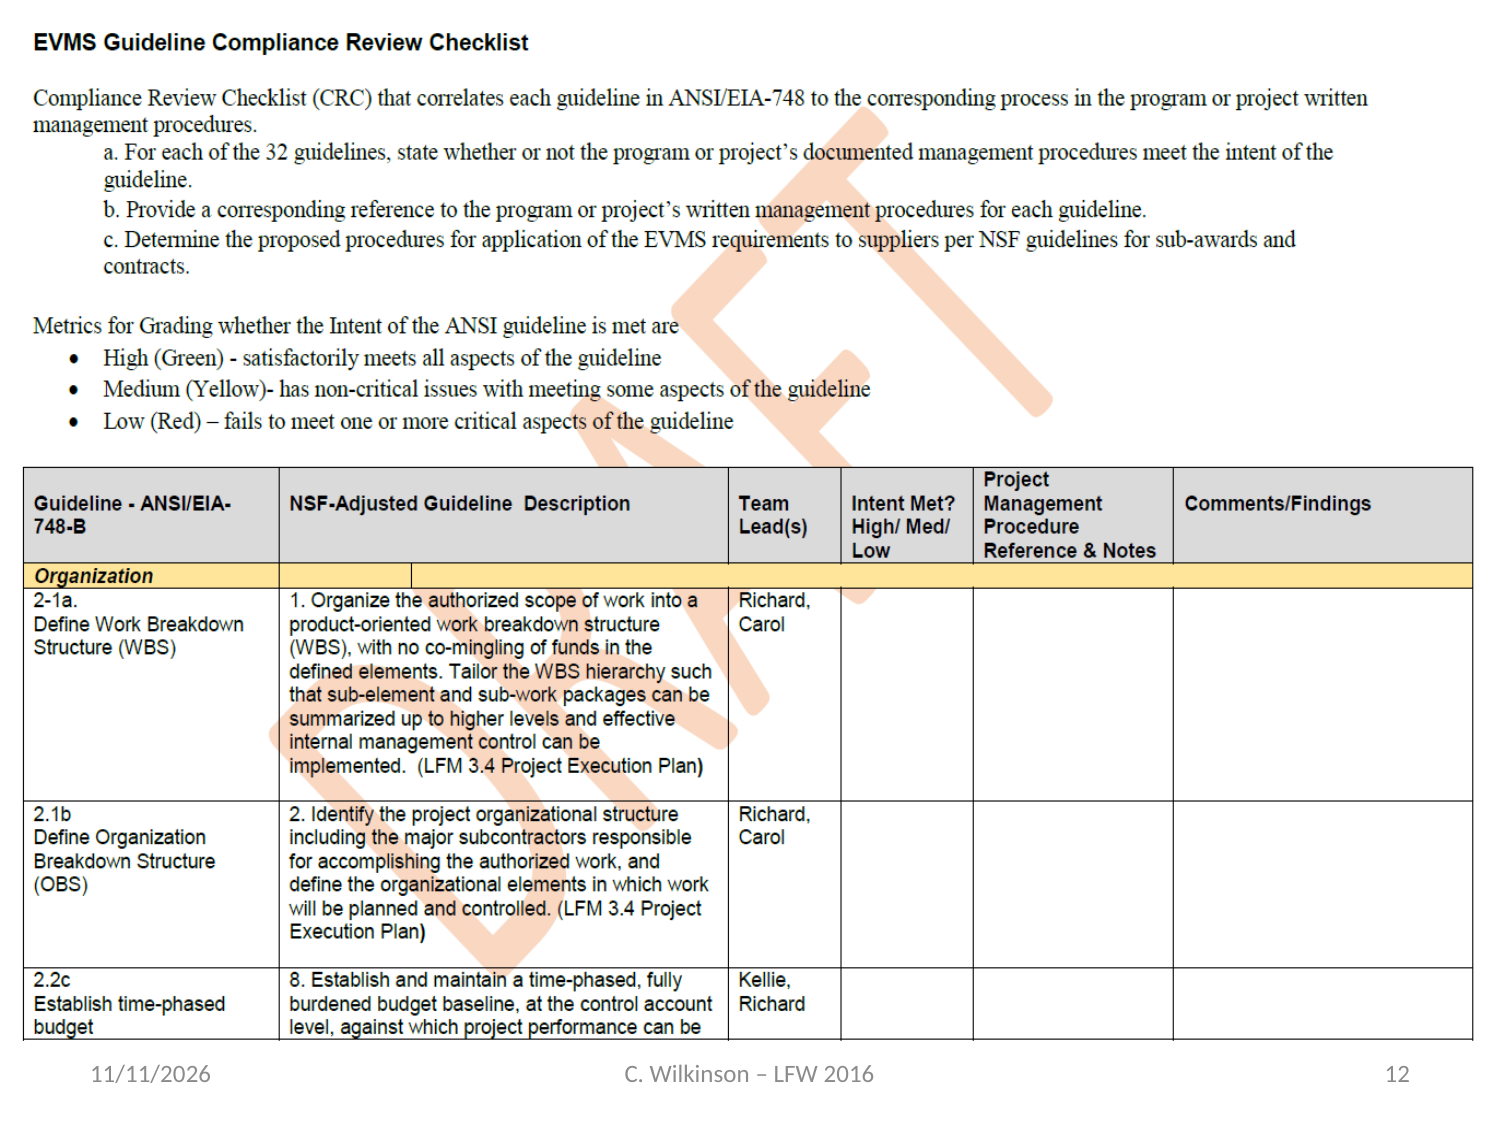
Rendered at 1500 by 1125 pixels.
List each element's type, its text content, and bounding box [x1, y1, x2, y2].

picture [0, 24, 1480, 1048]
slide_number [75, 1056, 425, 1103]
slide_number 12 [1074, 1056, 1425, 1103]
footer C. Wilkinson – LFW 2016 [512, 1056, 988, 1103]
